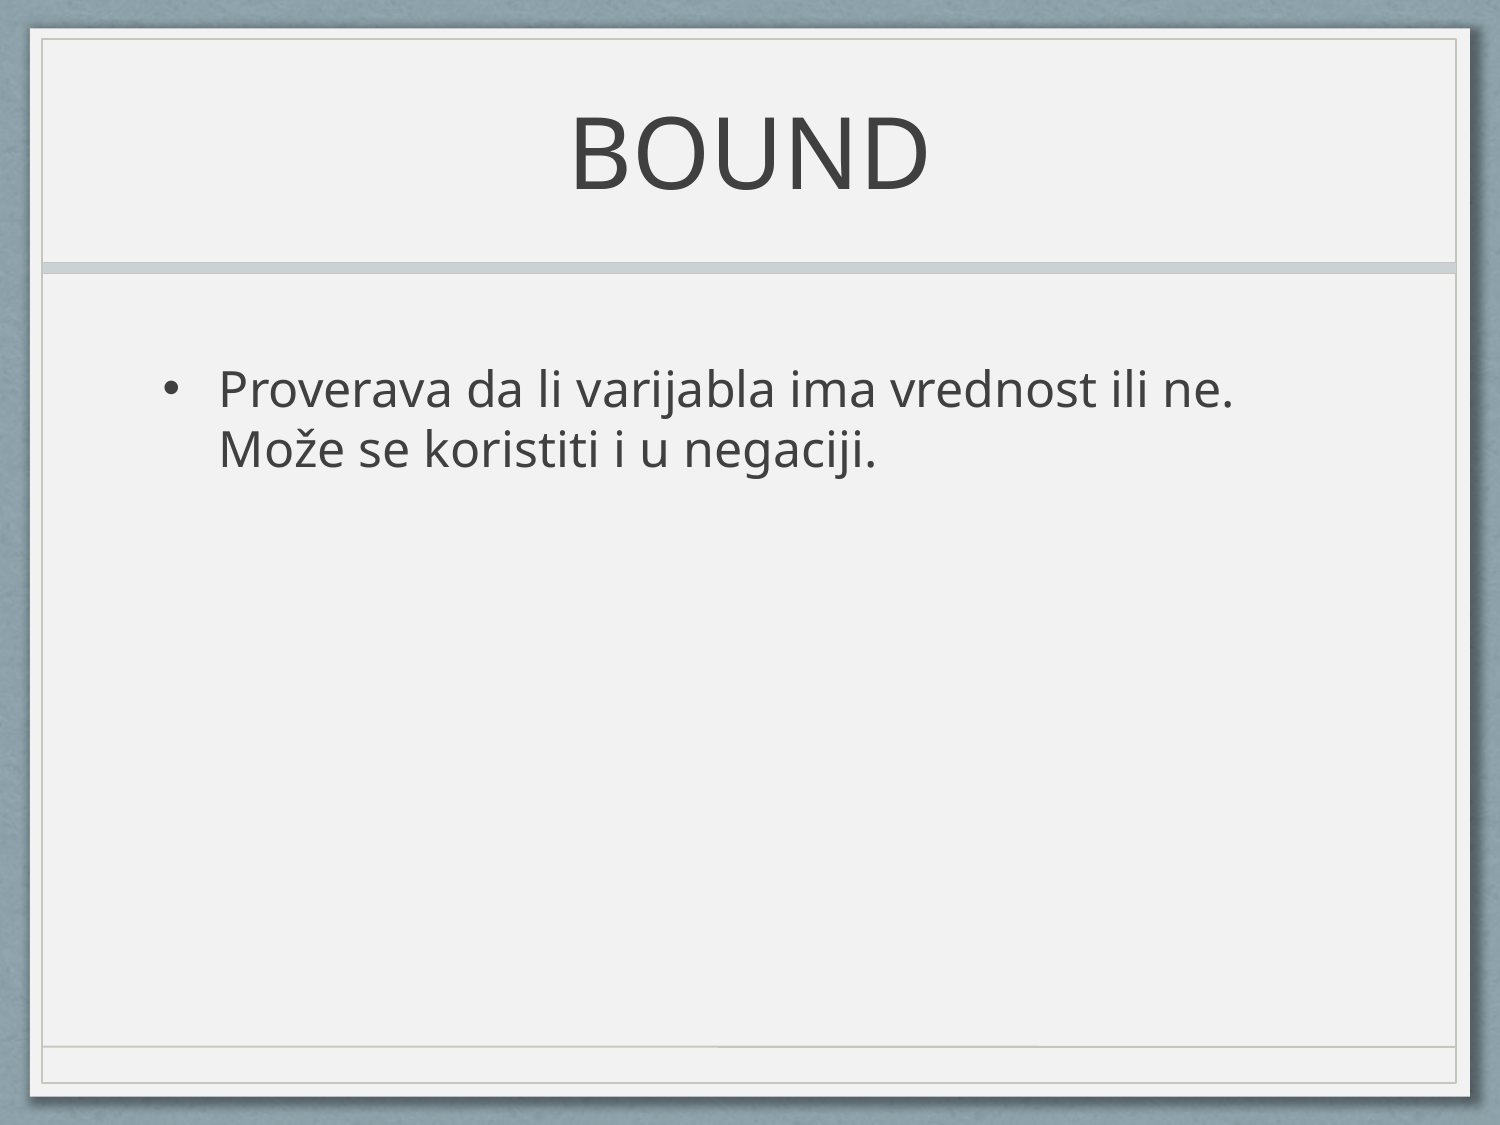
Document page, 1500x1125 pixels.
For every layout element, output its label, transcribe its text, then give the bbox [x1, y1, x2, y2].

title BOUND [147, 40, 1353, 260]
list Proverava da li varijabla ima vrednost ili ne. Može se koristiti i u negaciji. [147, 350, 1353, 996]
